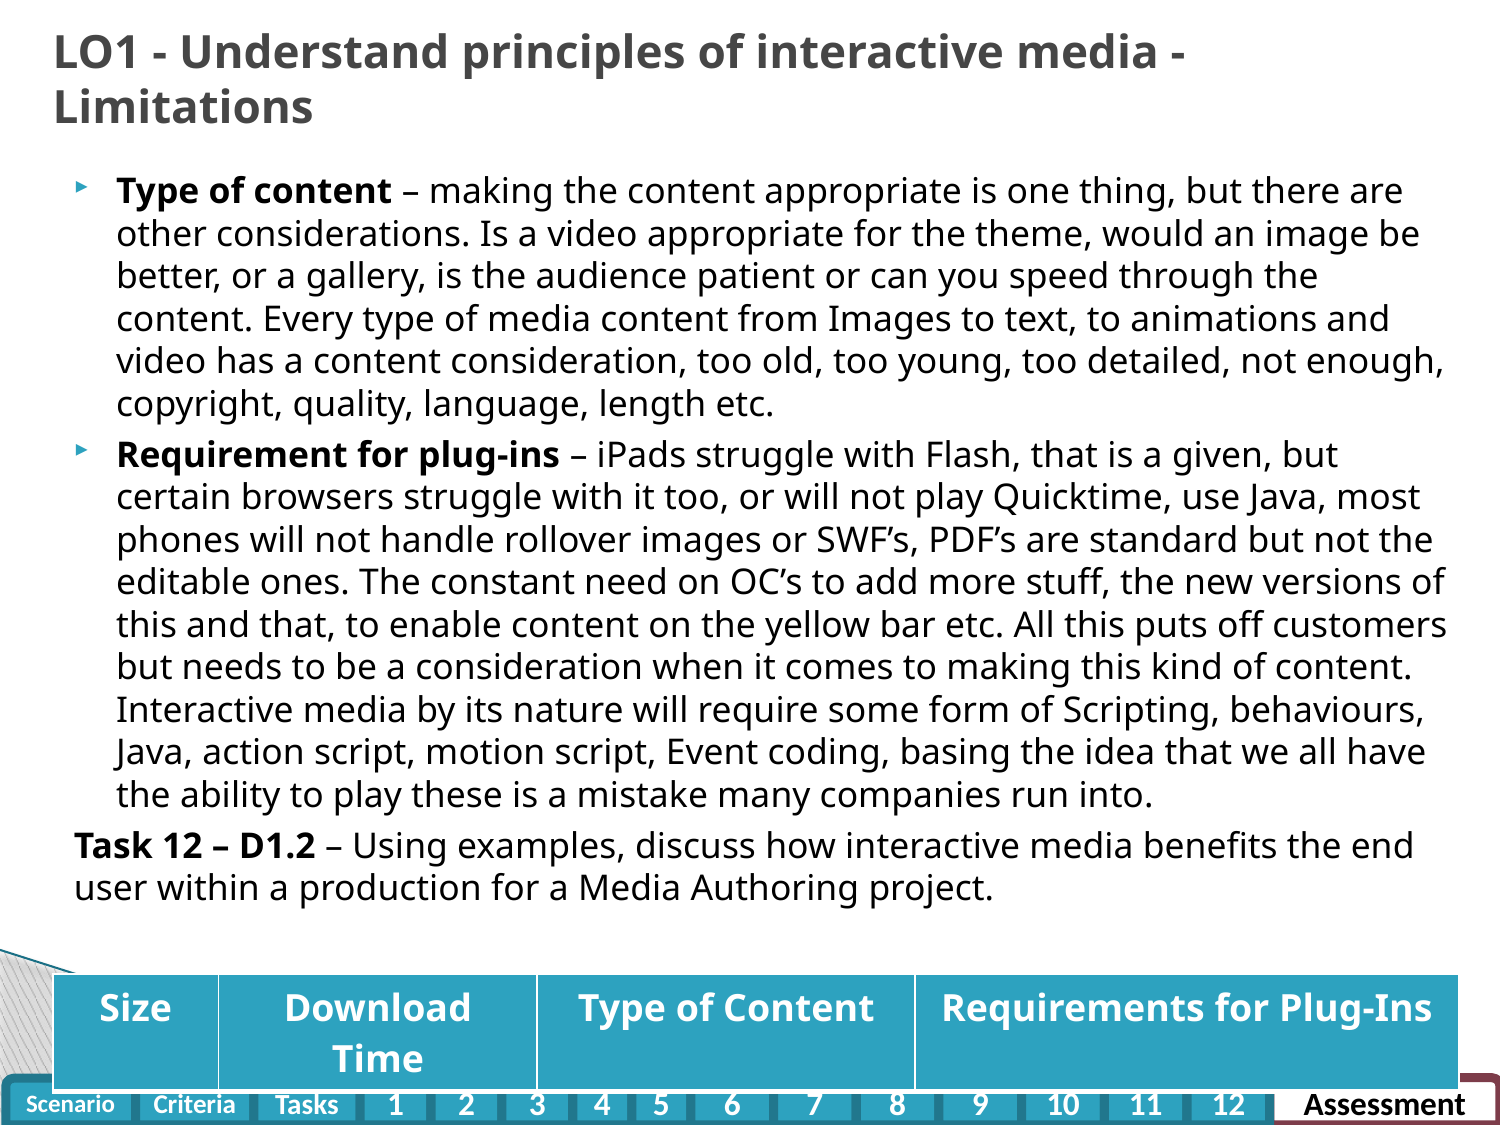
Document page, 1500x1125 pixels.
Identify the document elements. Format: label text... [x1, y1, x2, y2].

table_header Size [54, 975, 218, 1089]
title LO1 - Understand principles of interactive media - Limitations [37, 19, 1471, 138]
list Type of content – making the content appropriate is one thing, but there are other considerations. Is a video appropriate for the theme, would an image be better, or a gallery, is the audience patient or can you speed through the content. Every type of media content from Images to text, to animations and video has a content consideration, too old, too young, too detailed, not enough, copyright, quality, language, length etc. Requirement for plug-ins – iPads struggle with Flash, that is a given, but certain browsers struggle with it too, or will not play Quicktime, use Java, most phones will not handle rollover images or SWF’s, PDF’s are standard but not the editable ones. The constant need on OC’s to add more stuff, the new versions of this and that, to enable content on the yellow bar etc. All this puts off customers but needs to be a consideration when it comes to making this kind of content. Interactive media by its nature will require some form of Scripting, behaviours, Java, action script, motion script, Event coding, basing the idea that we all have the ability to play these is a mistake many companies run into. Task 12 – D1.2 – Using examples, discuss how interactive media benefits the end user within a production for a Media Authoring project. [41, 160, 1471, 941]
table_header Download Time [219, 975, 536, 1089]
table_header Requirements for Plug-Ins [916, 975, 1458, 1089]
table_header Type of Content [538, 975, 914, 1089]
